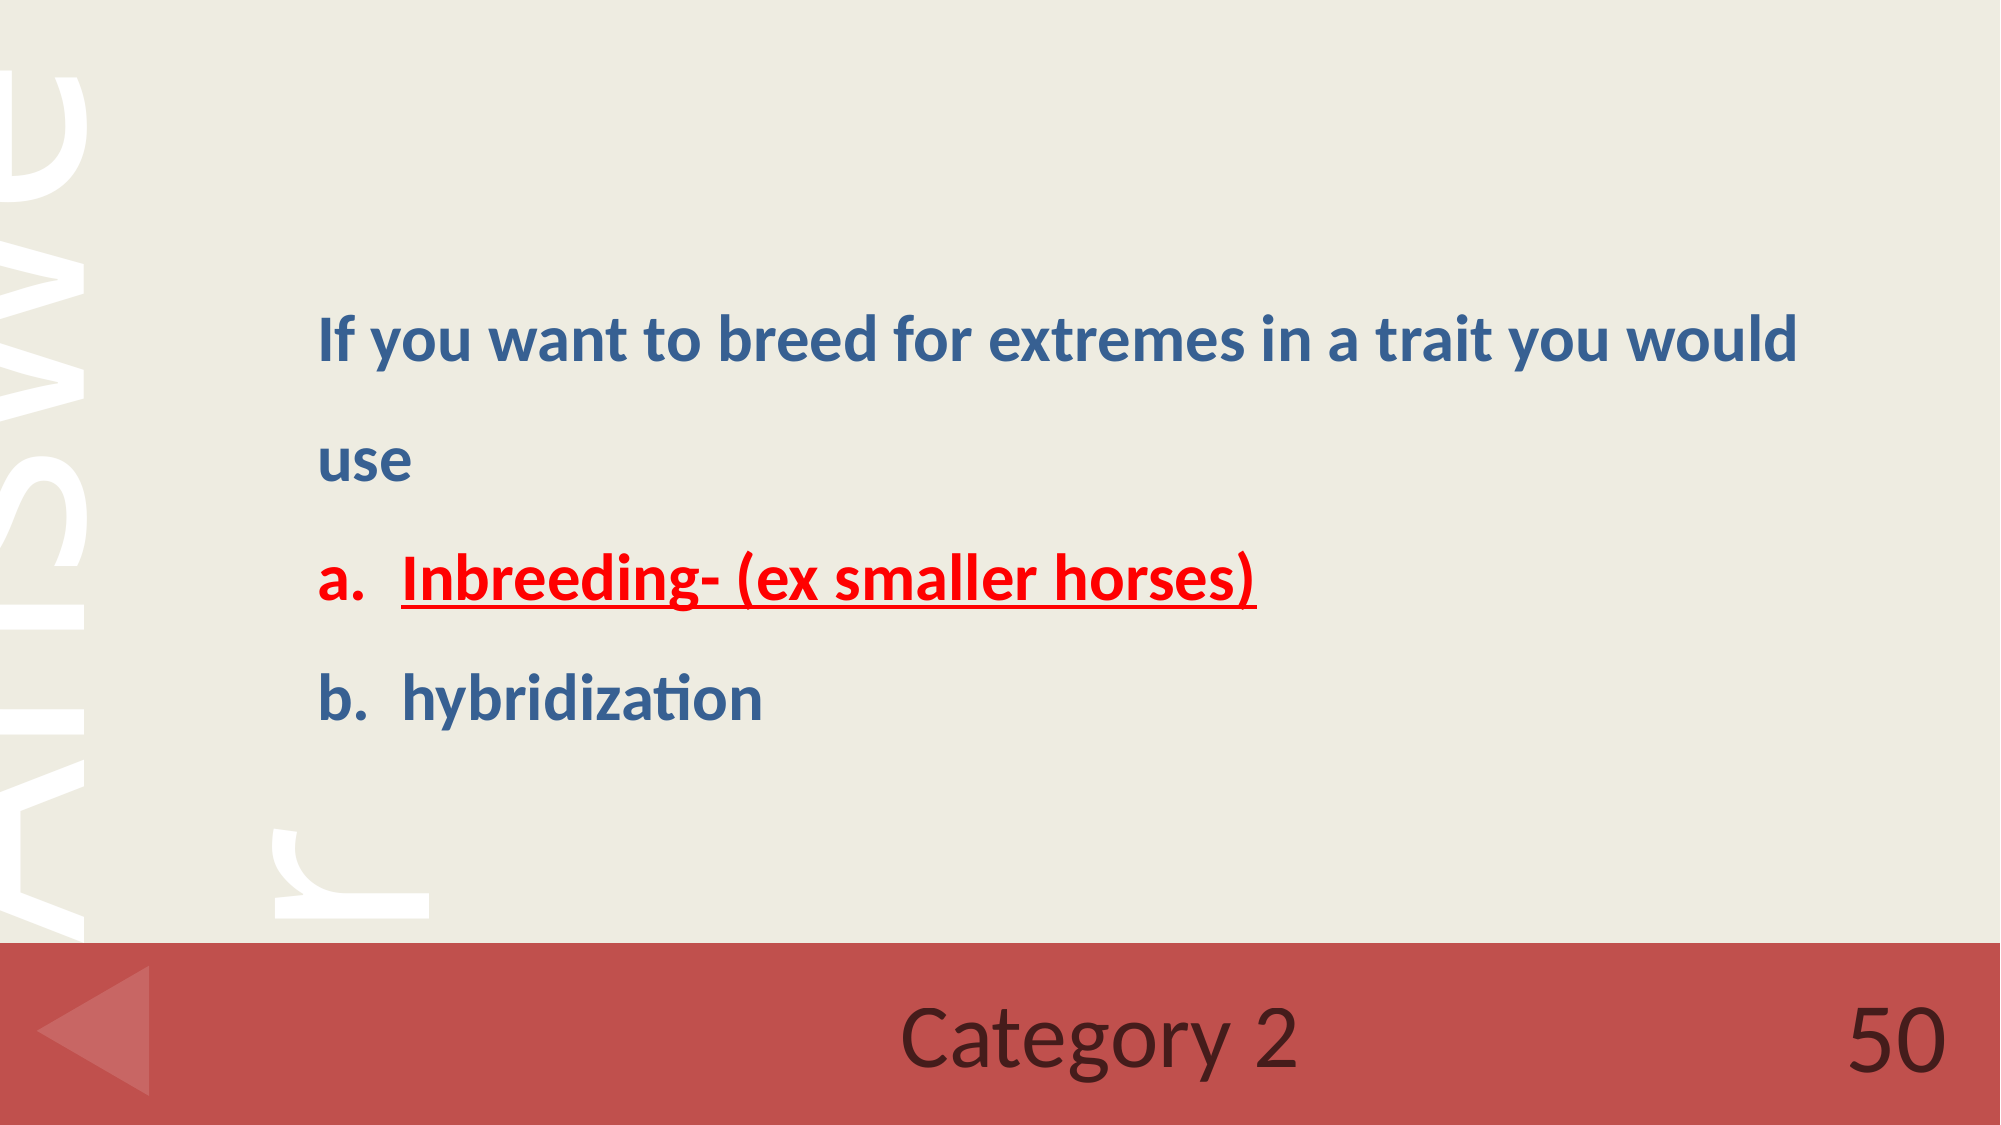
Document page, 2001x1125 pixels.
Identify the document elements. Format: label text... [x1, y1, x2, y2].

list If you want to breed for extremes in a trait you would use Inbreeding- (ex smaller horses) hybridization [302, 138, 1889, 850]
title Category 2 [200, 937, 2000, 1125]
